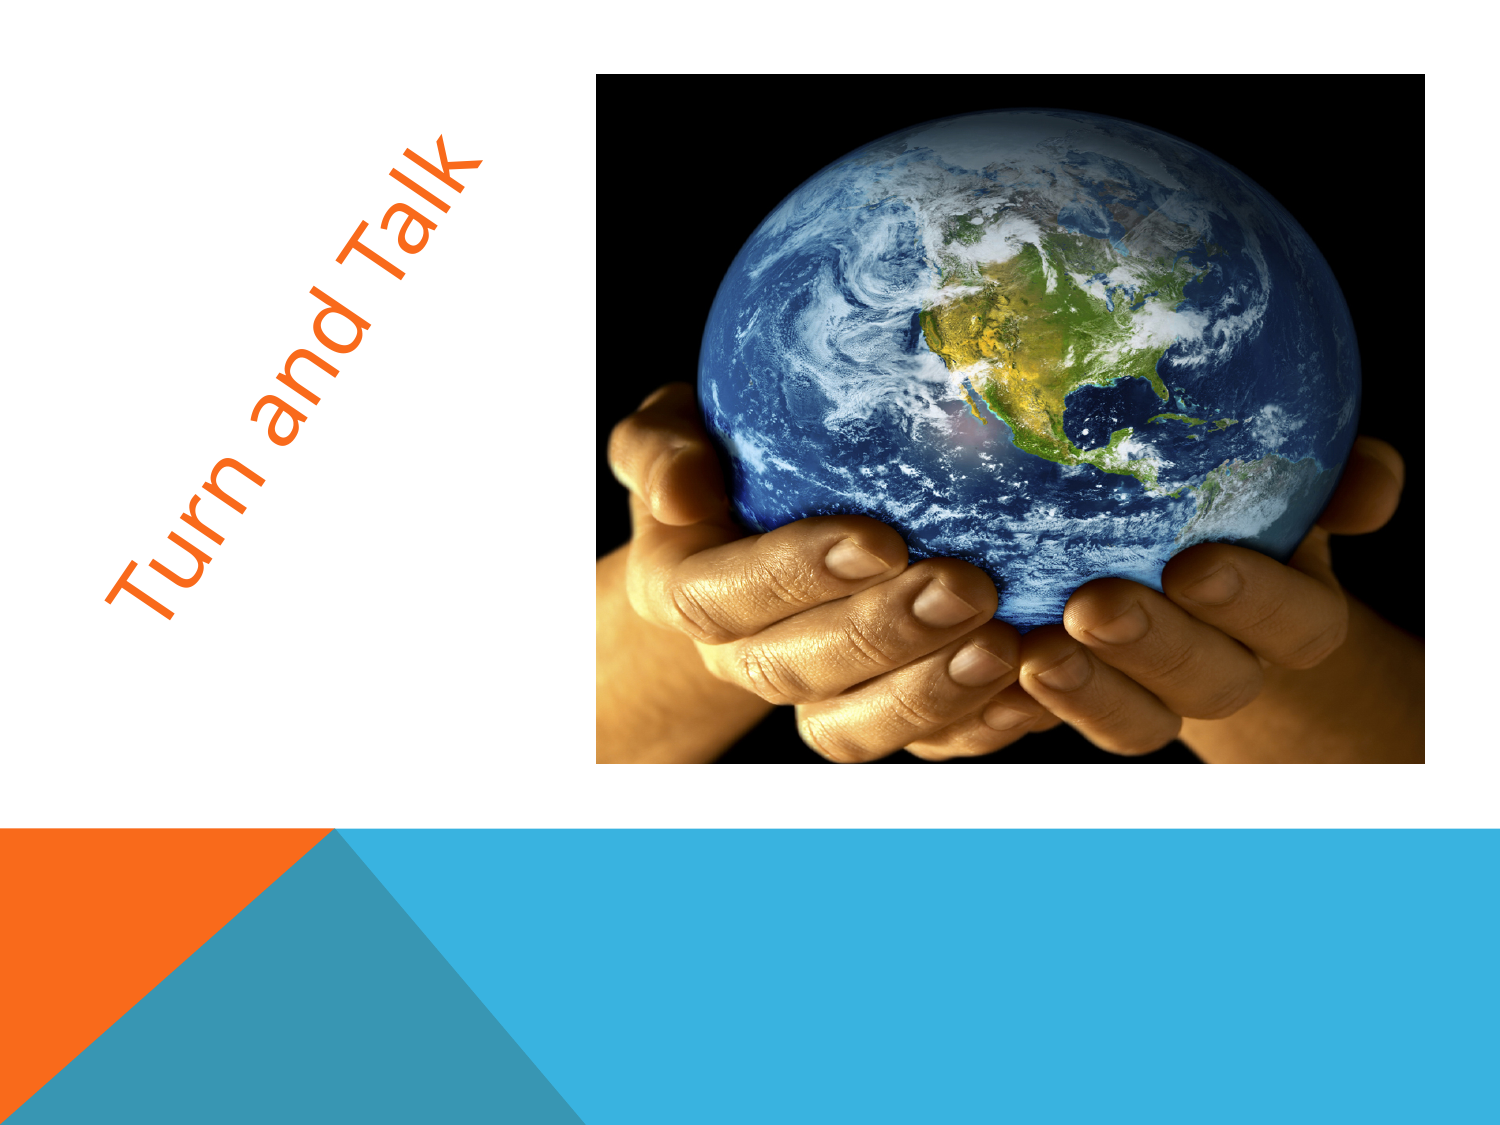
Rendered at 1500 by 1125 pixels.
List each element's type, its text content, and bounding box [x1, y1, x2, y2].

picture [596, 74, 1426, 765]
text_box Turn and Talk [0, 14, 565, 827]
